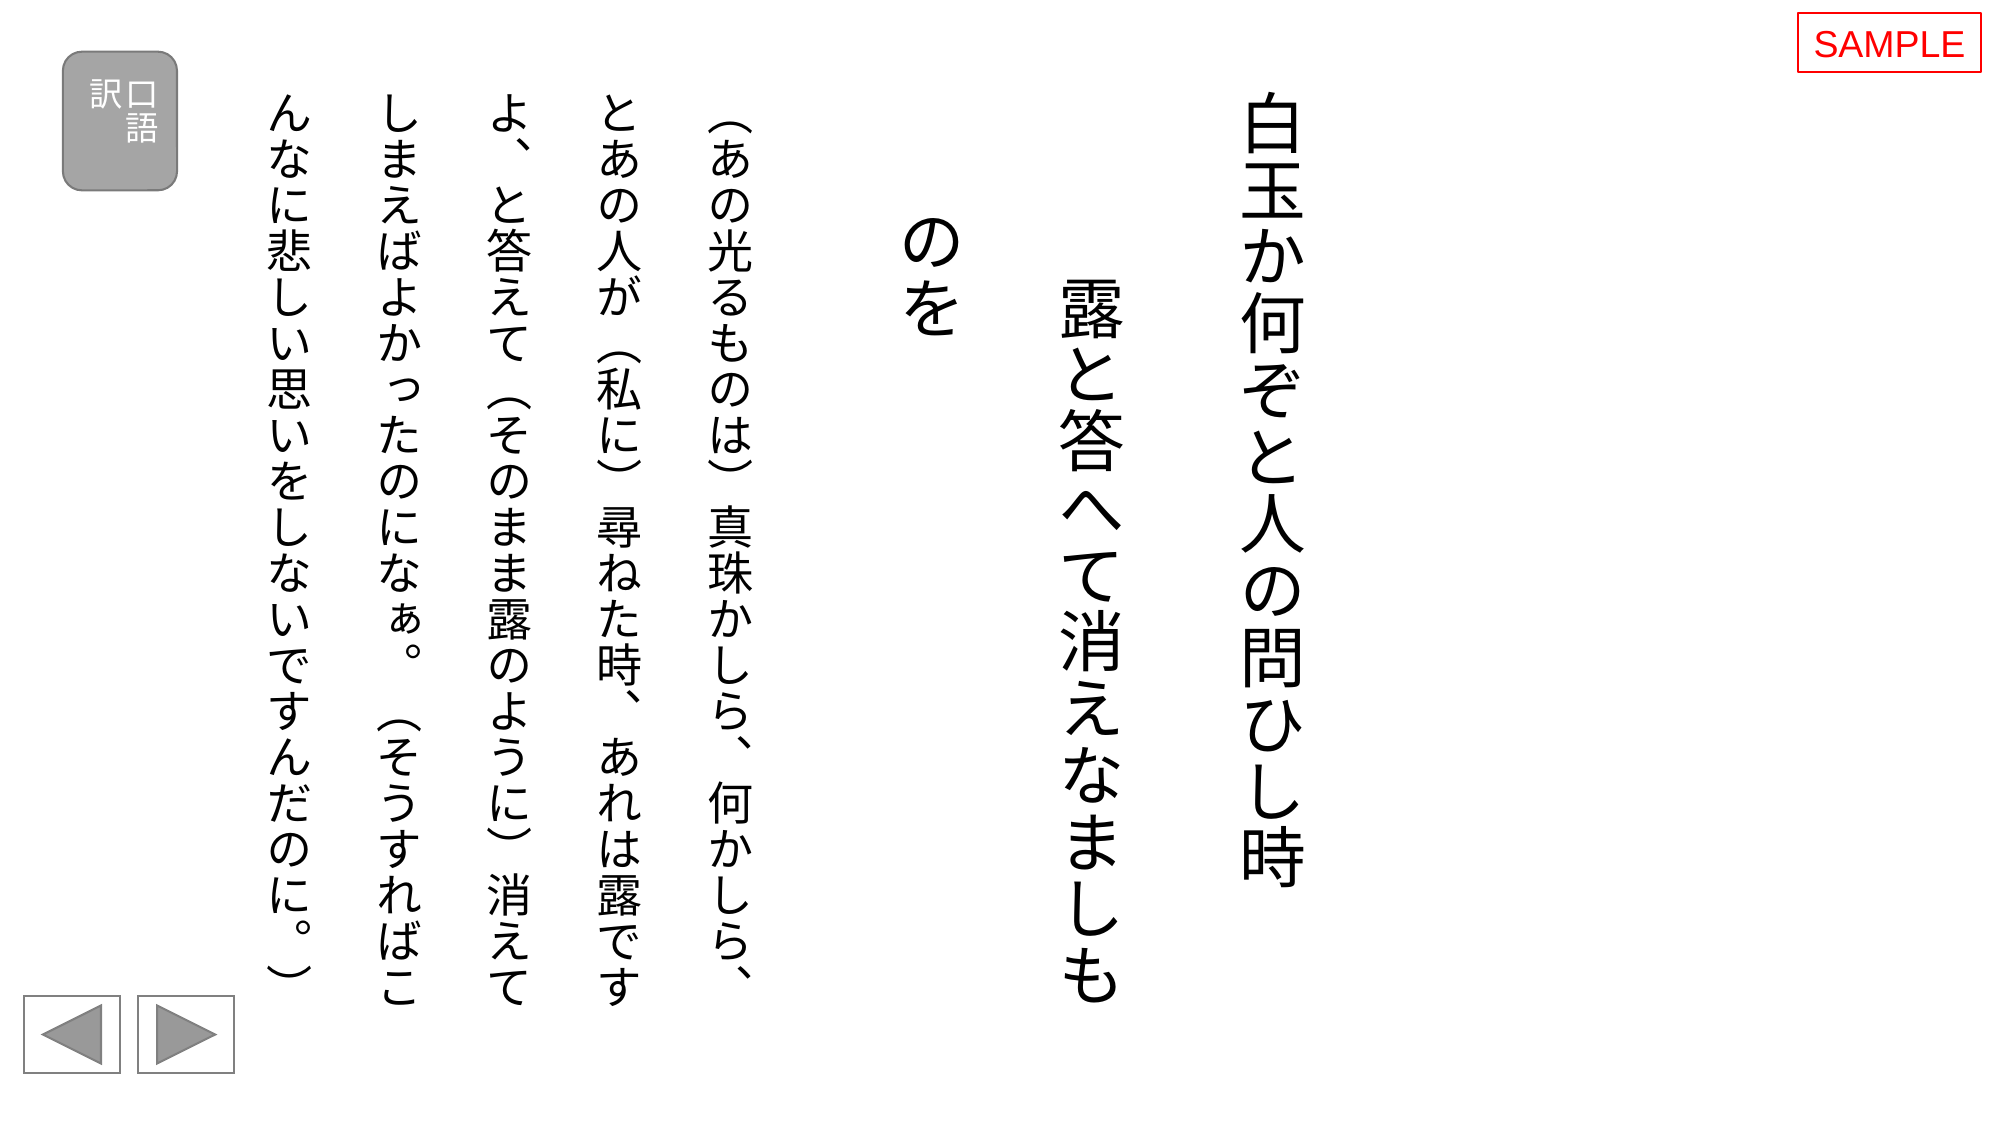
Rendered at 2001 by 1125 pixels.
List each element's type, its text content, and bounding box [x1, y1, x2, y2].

list 口語訳 [76, 62, 155, 183]
text_box SAMPLE [1797, 12, 1982, 73]
list 白玉か何ぞと人の問ひし時 露と答へて消えなましものを [881, 75, 1919, 1043]
list （あの光るものは）真珠かしら、何かしら、とあの人が（私に）尋ねた時、あれは露ですよ、と答えて（そのまま露のように）消えてしまえばよかったのになぁ。（そうすればこんなに悲しい思いをしないですんだのに。） [252, 75, 881, 1043]
